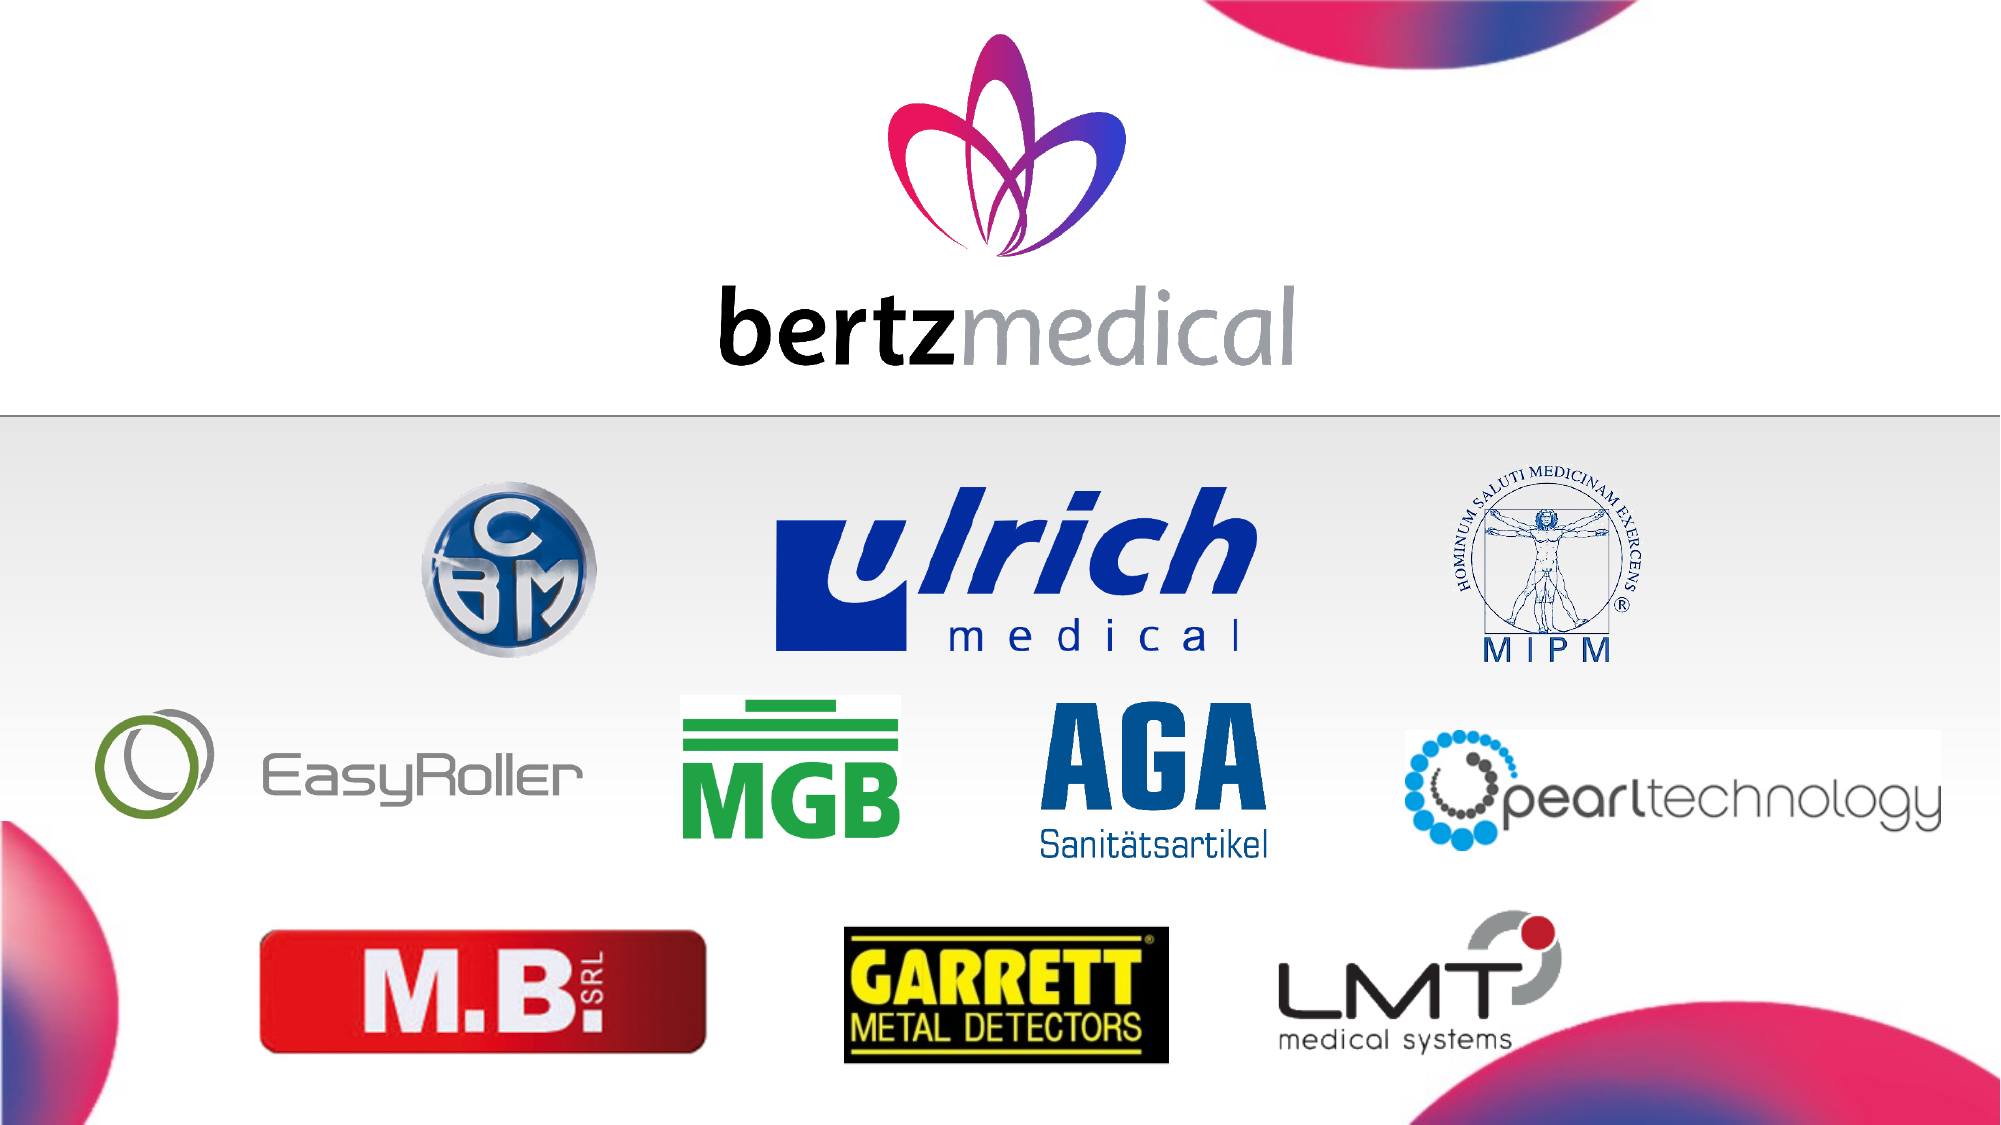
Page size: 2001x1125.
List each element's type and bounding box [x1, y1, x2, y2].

picture [1405, 785, 1412, 797]
picture [412, 478, 609, 660]
text_box [0, 417, 2000, 821]
picture [776, 487, 1257, 651]
picture [95, 709, 583, 819]
picture [1450, 464, 1644, 663]
picture [0, 0, 2001, 1125]
